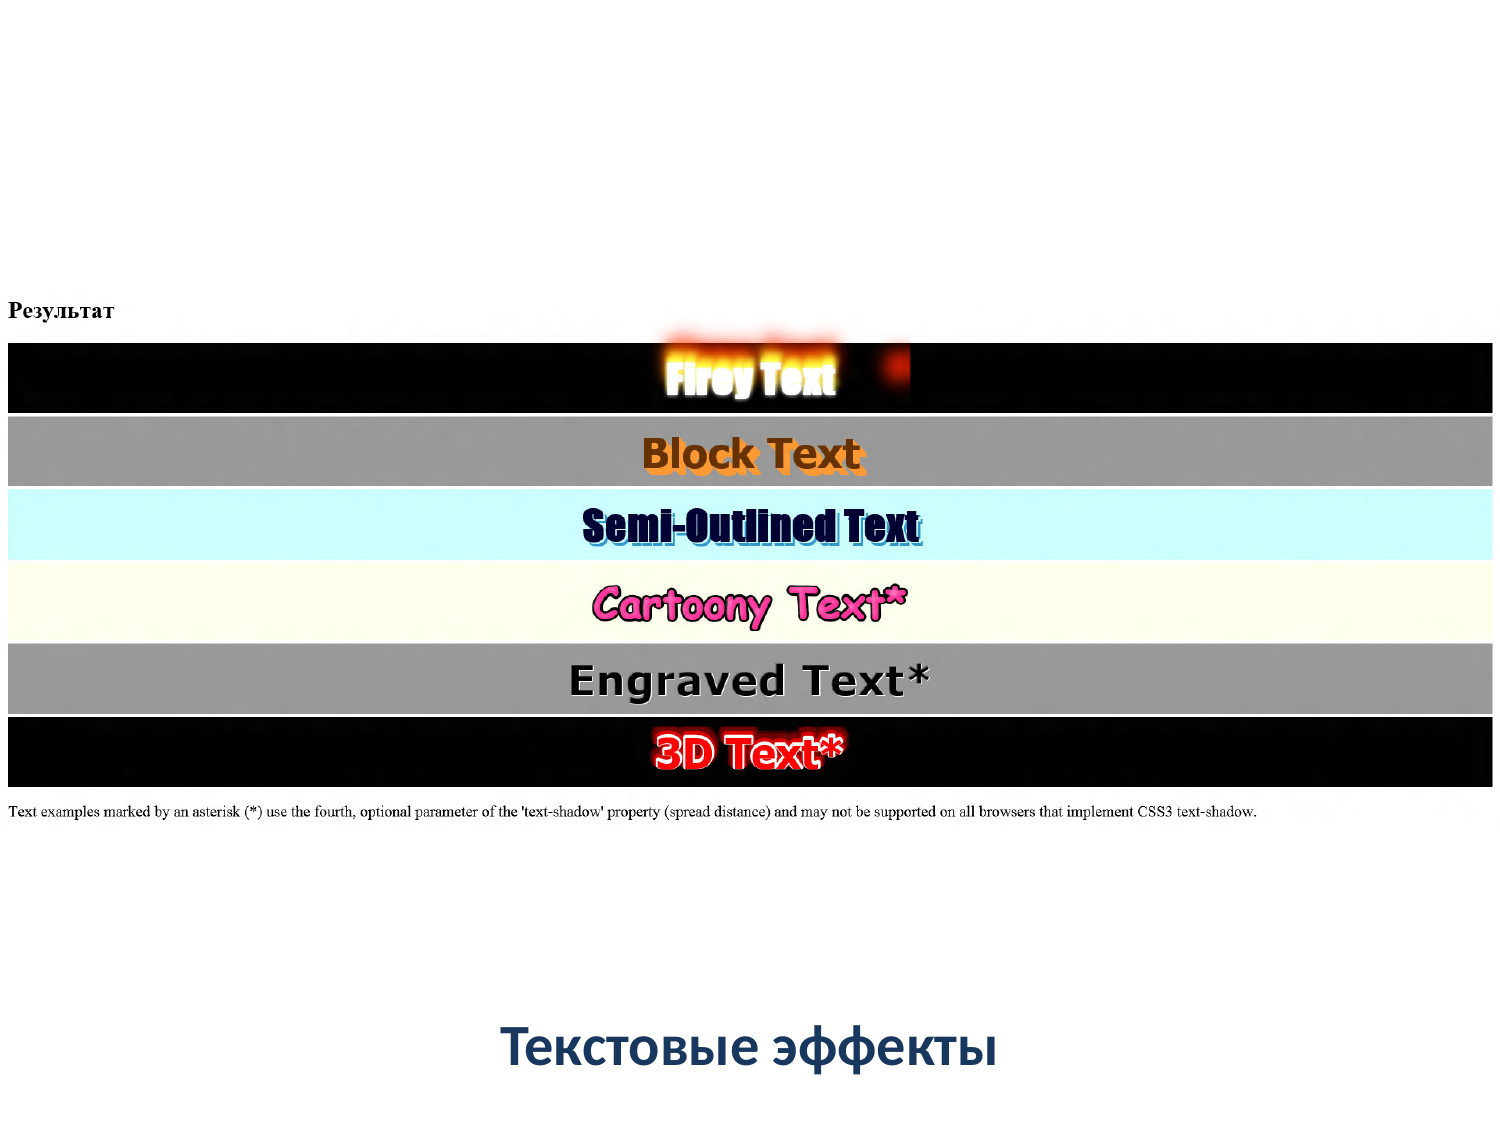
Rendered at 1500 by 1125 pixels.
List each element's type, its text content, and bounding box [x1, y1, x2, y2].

text_box Текстовые эффекты [0, 999, 1500, 1085]
picture [0, 294, 1500, 831]
